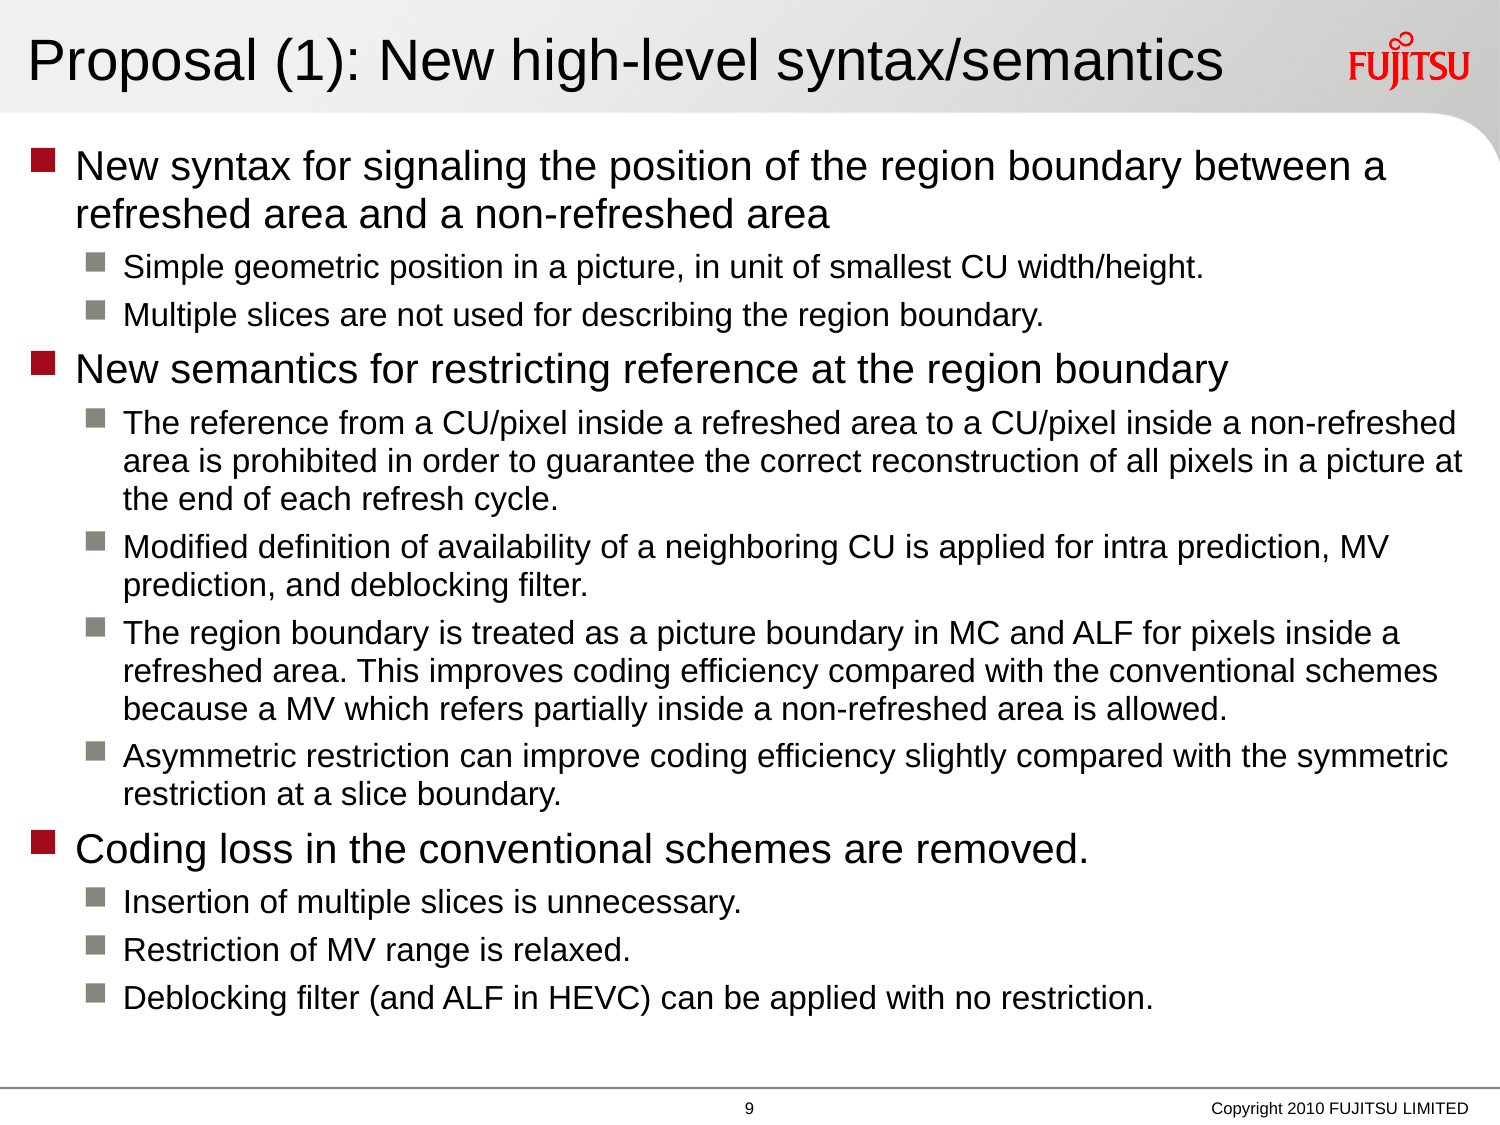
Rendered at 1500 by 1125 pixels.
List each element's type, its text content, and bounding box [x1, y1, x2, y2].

title Proposal (1): New high-level syntax/semantics [27, 0, 1318, 114]
picture [0, 0, 1500, 176]
footer Copyright 2010 FUJITSU LIMITED [809, 1091, 1470, 1125]
list New syntax for signaling the position of the region boundary between a refreshed area and a non-refreshed area Simple geometric position in a picture, in unit of smallest CU width/height. Multiple slices are not used for describing the region boundary. New semantics for restricting reference at the region boundary The reference from a CU/pixel inside a refreshed area to a CU/pixel inside a non-refreshed area is prohibited in order to guarantee the correct reconstruction of all pixels in a picture at the end of each refresh cycle. Modified definition of availability of a neighboring CU is applied for intra prediction, MV prediction, and deblocking filter. The region boundary is treated as a picture boundary in MC and ALF for pixels inside a refreshed area. This improves coding efficiency compared with the conventional schemes because a MV which refers partially inside a non-refreshed area is allowed. Asymmetric restriction can improve coding efficiency slightly compared with the symmetric restriction at a slice boundary. Coding loss in the conventional schemes are removed. Insertion of multiple slices is unnecessary. Restriction of MV range is relaxed. Deblocking filter (and ALF in HEVC) can be applied with no restriction. [27, 142, 1470, 1061]
slide_number 8 [705, 1091, 795, 1125]
